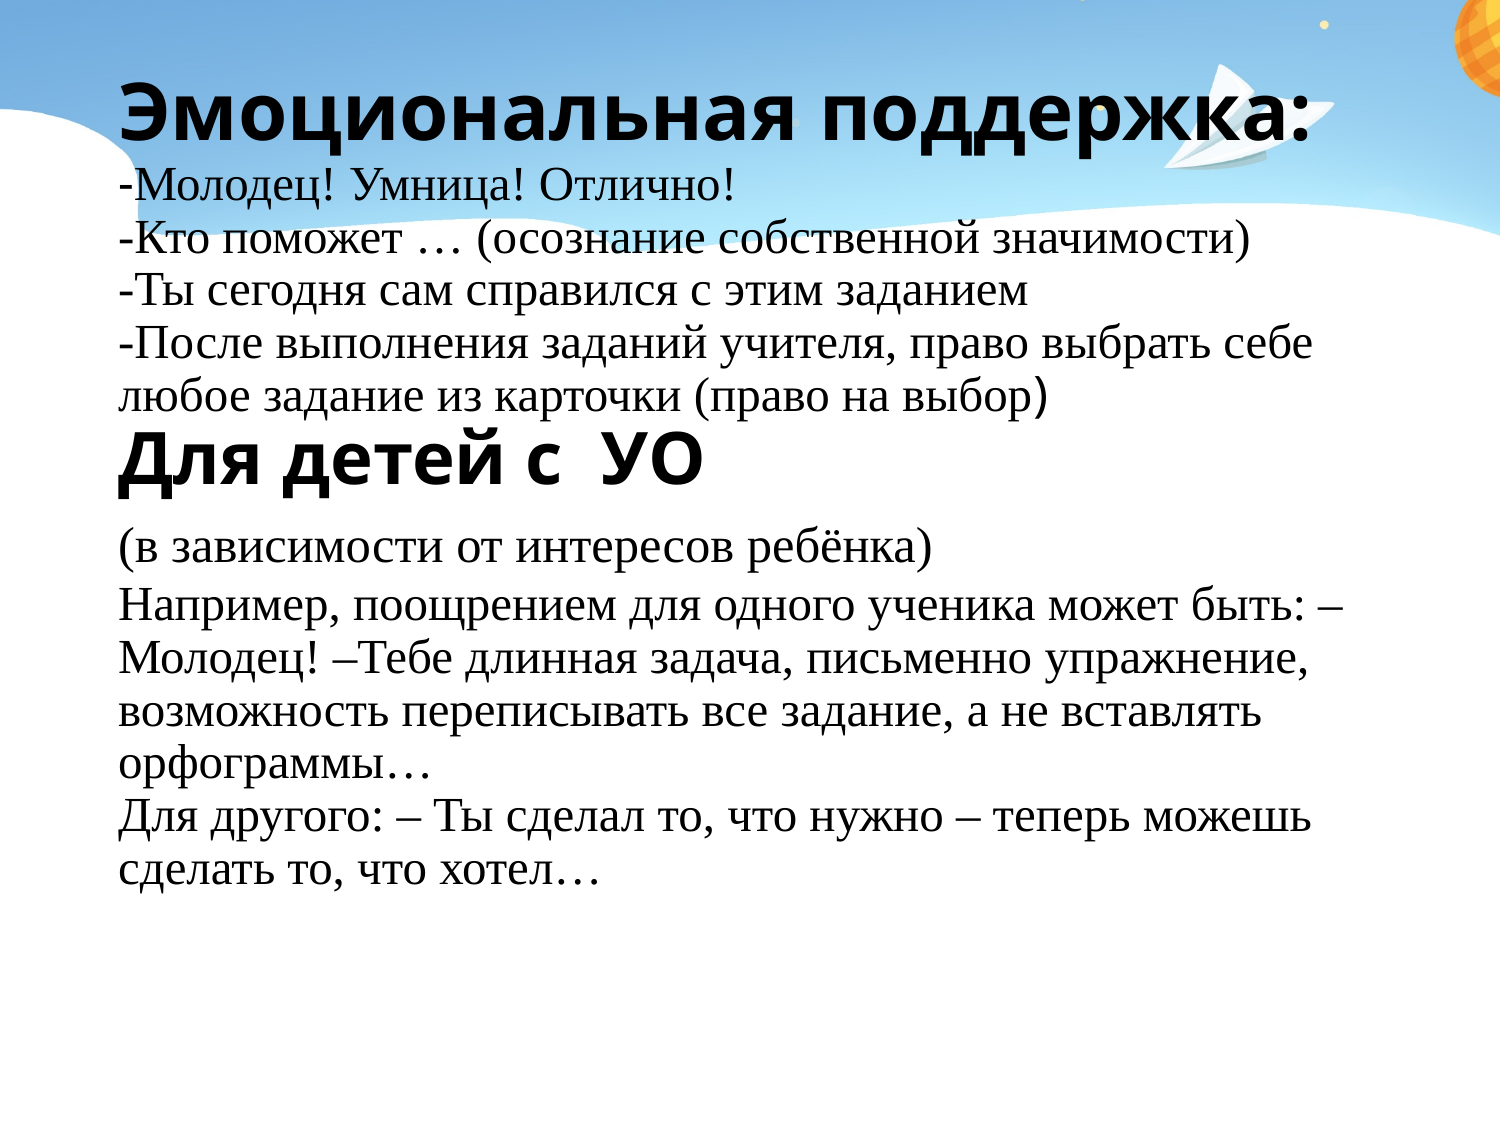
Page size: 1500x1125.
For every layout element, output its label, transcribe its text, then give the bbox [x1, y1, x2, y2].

title Эмоциональная поддержка: -Молодец! Умница! Отлично! -Кто поможет … (осознание собственной значимости) -Ты сегодня сам справился с этим заданием -После выполнения заданий учителя, право выбрать себе любое задание из карточки (право на выбор) Для детей с УО (в зависимости от интересов ребёнка) Например, поощрением для одного ученика может быть: – Молодец! –Тебе длинная задача, письменно упражнение, возможность переписывать все задание, а не вставлять орфограммы… Для другого: – Ты сделал то, что нужно – теперь можешь сделать то, что хотел… [103, 59, 1397, 1003]
picture [0, 0, 1500, 1125]
